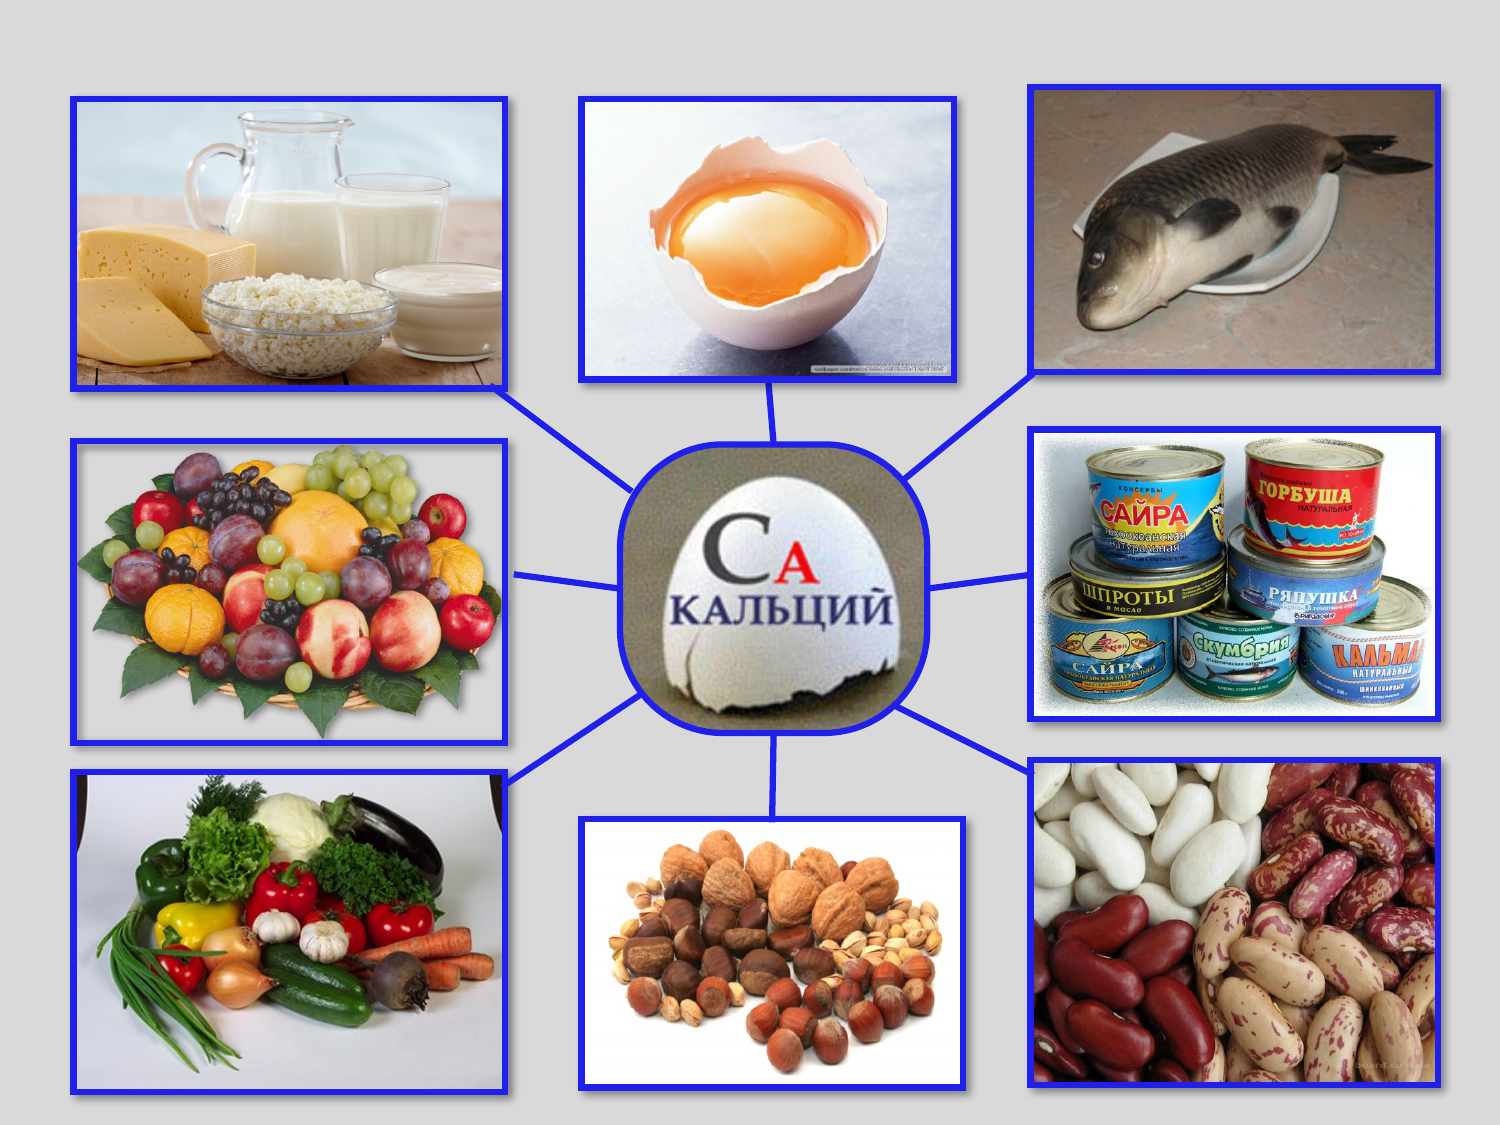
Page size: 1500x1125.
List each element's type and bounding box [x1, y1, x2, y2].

text_box [926, 574, 1034, 589]
text_box [489, 385, 633, 492]
picture [1033, 89, 1436, 370]
picture [76, 444, 503, 740]
text_box [501, 692, 644, 788]
text_box [513, 574, 621, 589]
picture [619, 444, 928, 734]
picture [1033, 432, 1436, 717]
picture [76, 101, 503, 386]
picture [1033, 763, 1436, 1083]
text_box [891, 703, 1034, 776]
picture [76, 774, 503, 1090]
picture [584, 822, 960, 1085]
picture [584, 101, 952, 377]
text_box [734, 405, 807, 413]
text_box [903, 373, 1034, 480]
